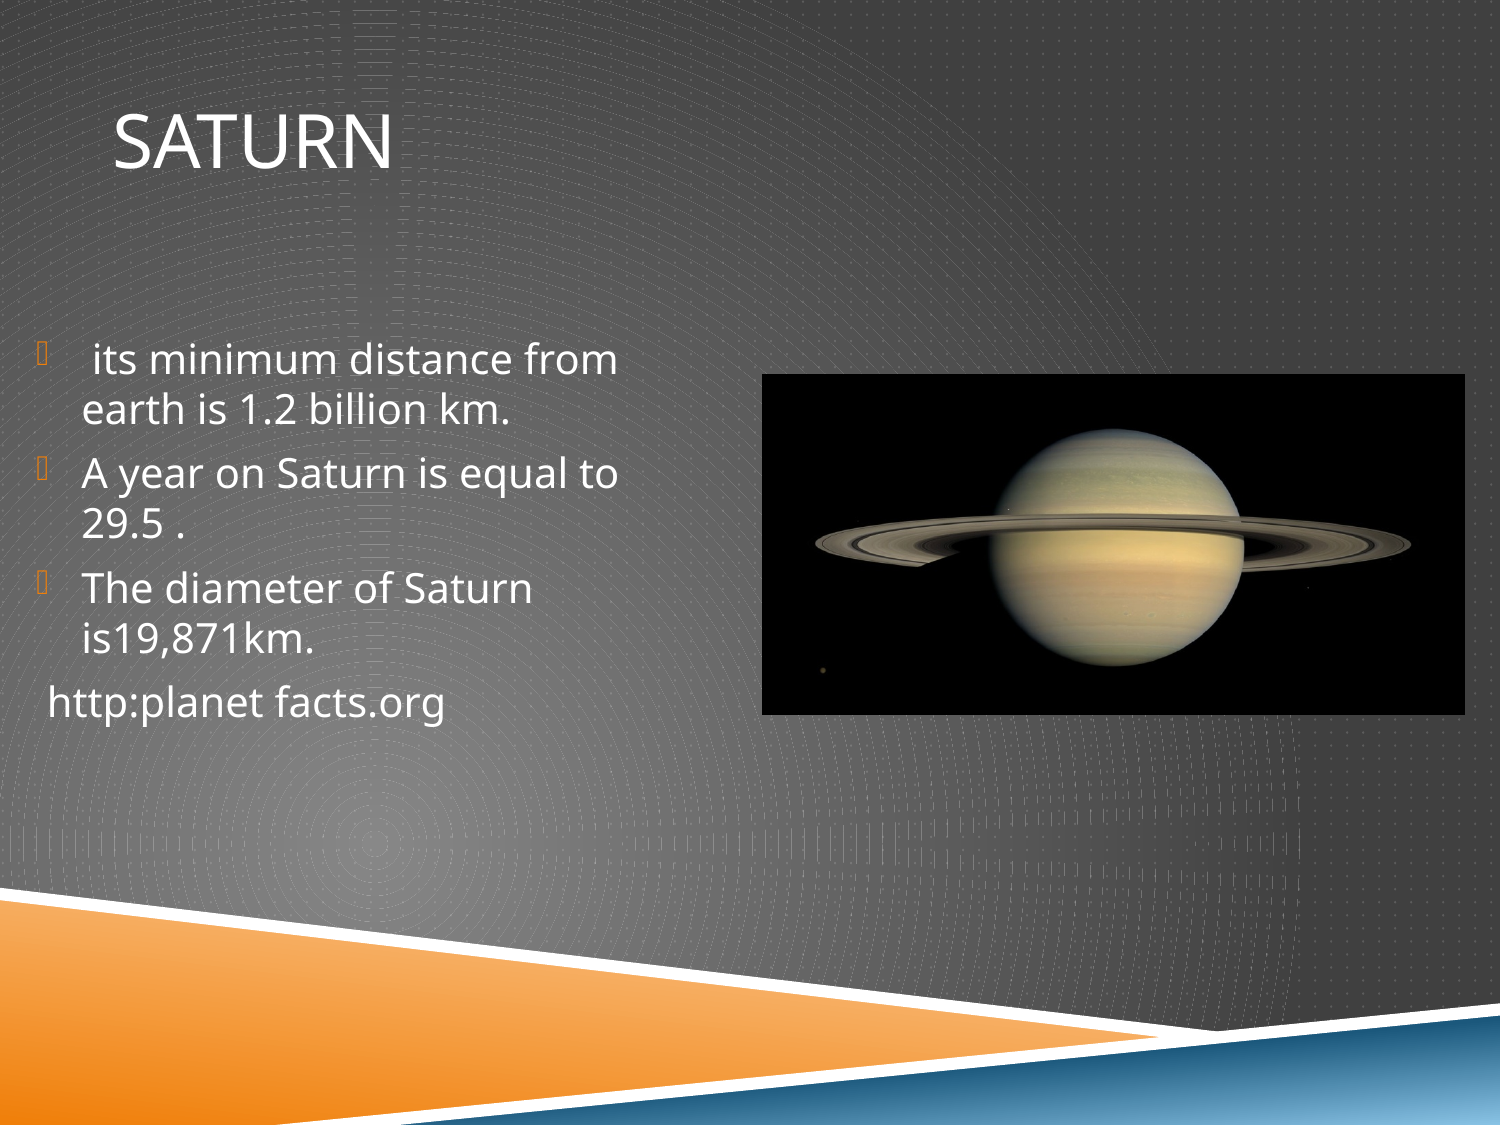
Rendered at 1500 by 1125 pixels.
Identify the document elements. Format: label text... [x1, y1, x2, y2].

text_box its minimum distance from earth is 1.2 billion km. A year on Saturn is equal to 29.5 . The diameter of Saturn is19,871km. http:planet facts.org [24, 324, 688, 734]
title SATURN [112, 45, 1388, 233]
picture [762, 374, 1465, 715]
